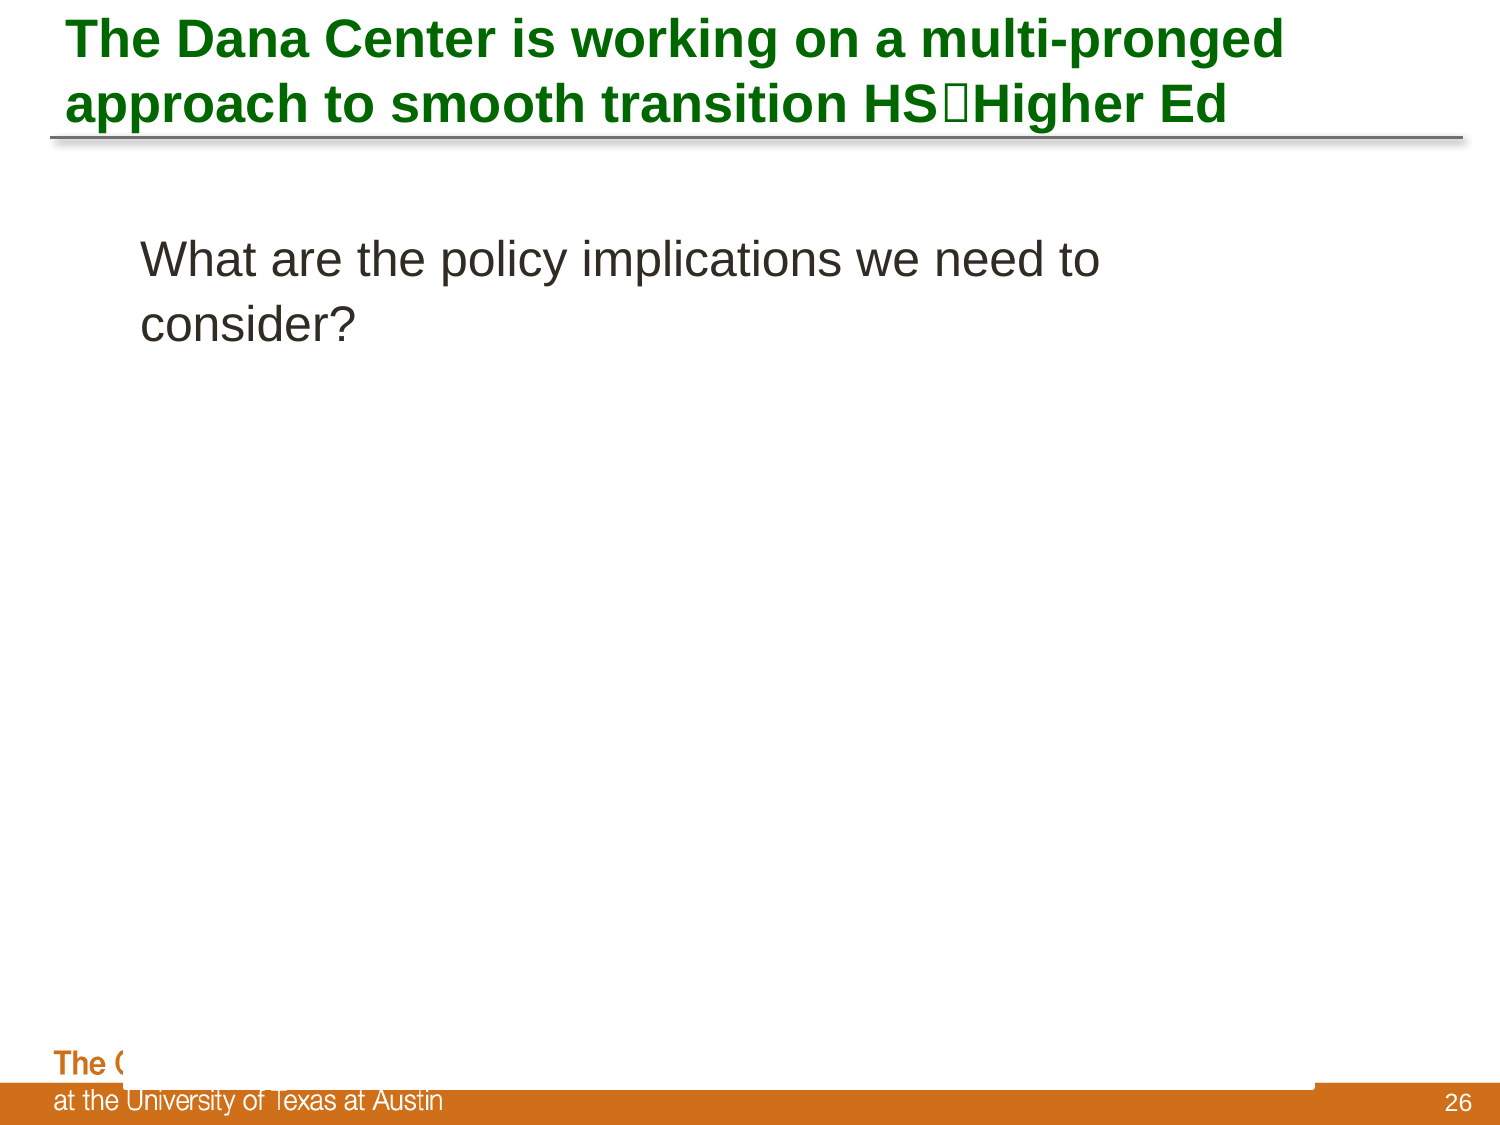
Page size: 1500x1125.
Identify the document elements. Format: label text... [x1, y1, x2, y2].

title The Dana Center is working on a multi-pronged approach to smooth transition HSHigher Ed [50, 24, 1463, 113]
list What are the policy implications we need to consider? [123, 210, 1315, 1090]
picture [0, 1050, 1500, 1125]
slide_number 26 [1412, 1078, 1488, 1117]
